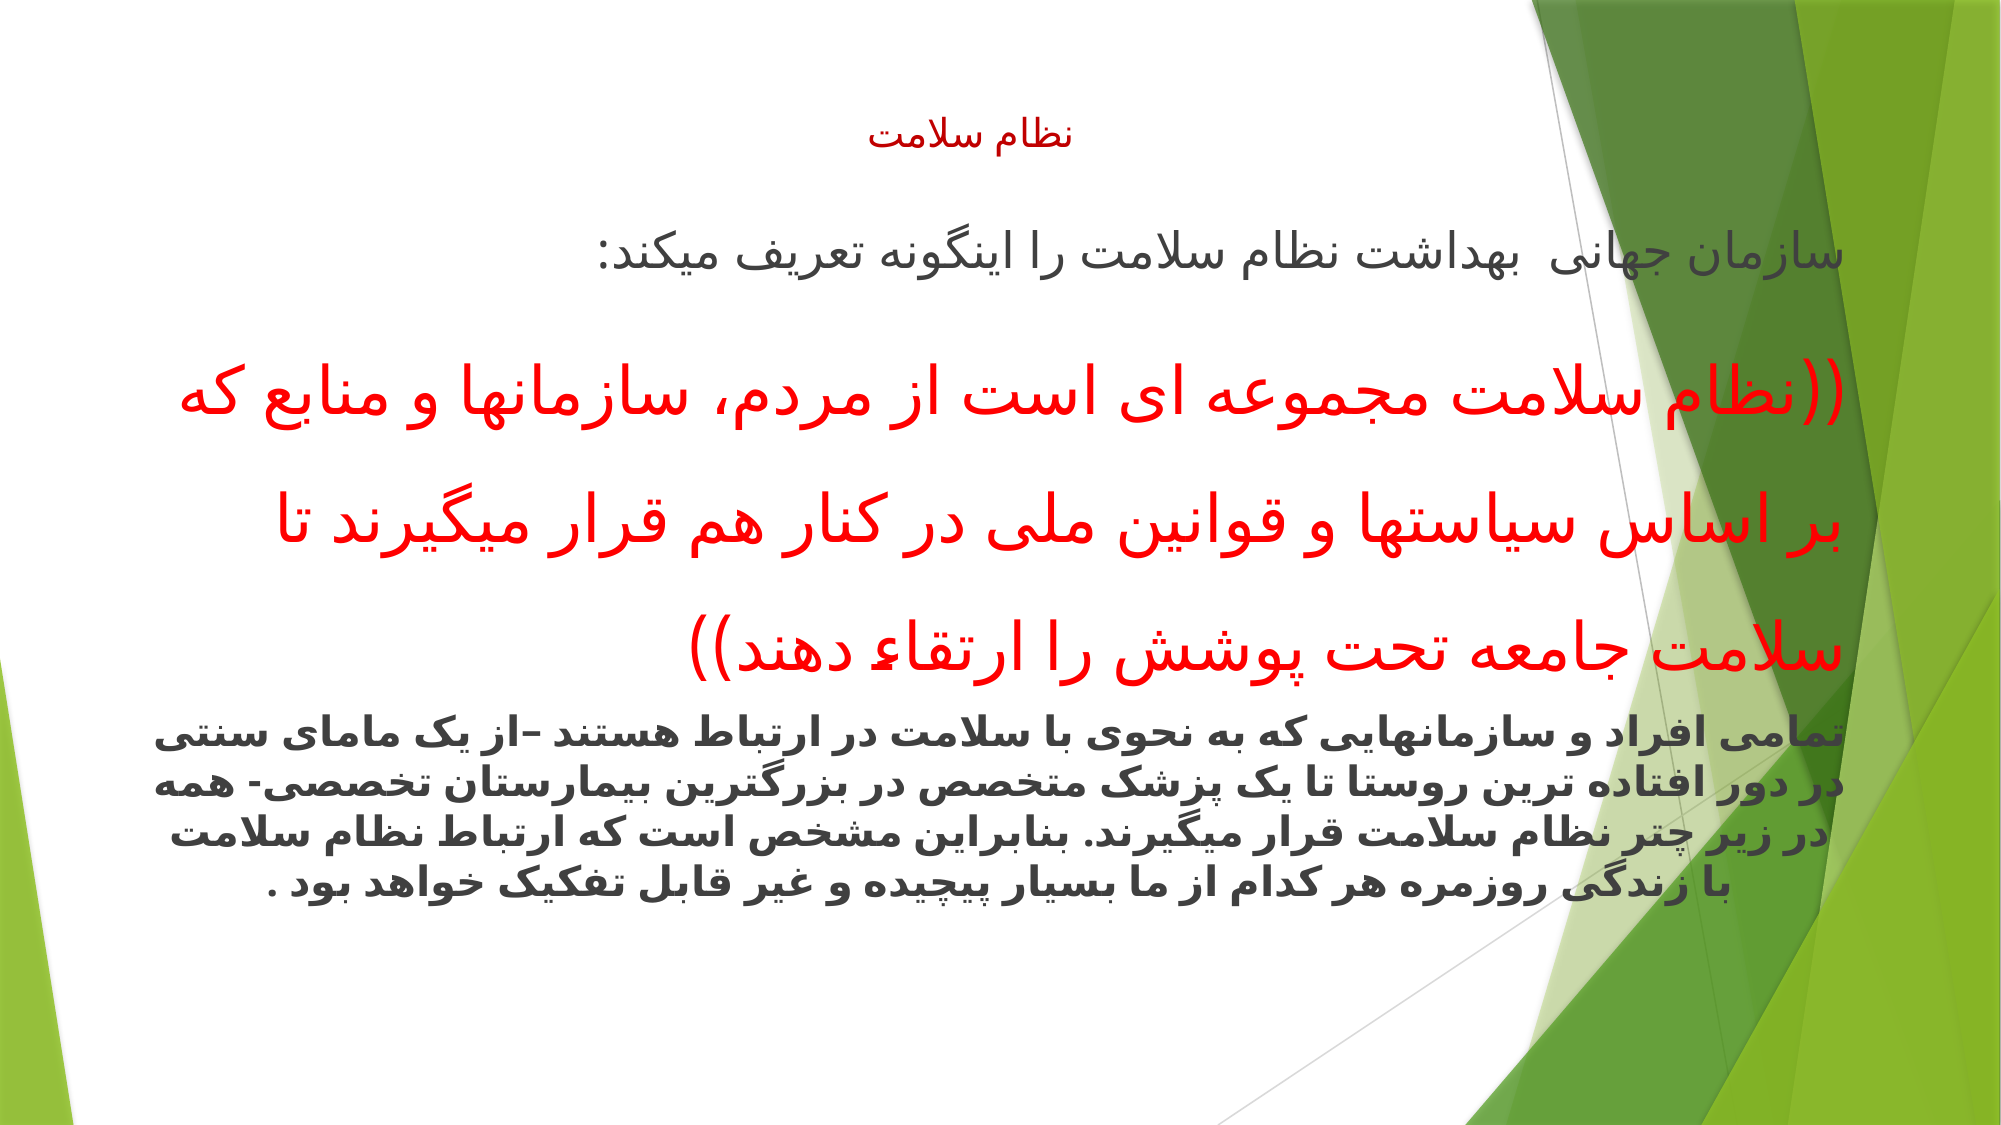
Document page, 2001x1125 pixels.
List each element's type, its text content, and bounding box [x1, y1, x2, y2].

list سازمان جهانی بهداشت نظام سلامت را اینگونه تعریف میکند: ((نظام سلامت مجموعه ای است از مردم، سازمانها و منابع که بر اساس سیاستها و قوانین ملی در کنار هم قرار میگیرند تا سلامت جامعه تحت پوشش را ارتقاء دهند)) تمامی افراد و سازمانهایی که به نحوی با سلامت در ارتباط هستند –از یک مامای سنتی در دور افتاده ترین روستا تا یک پزشک متخصص در بزرگترین بیمارستان تخصصی- همه در زیر چتر نظام سلامت قرار میگیرند. بنابراین مشخص است که ارتباط نظام سلامت با زندگی روزمره هر کدام از ما بسیار پیچیده و غیر قابل تفکیک خواهد بود . [137, 211, 1863, 1014]
title نظام سلامت [111, 99, 1831, 212]
